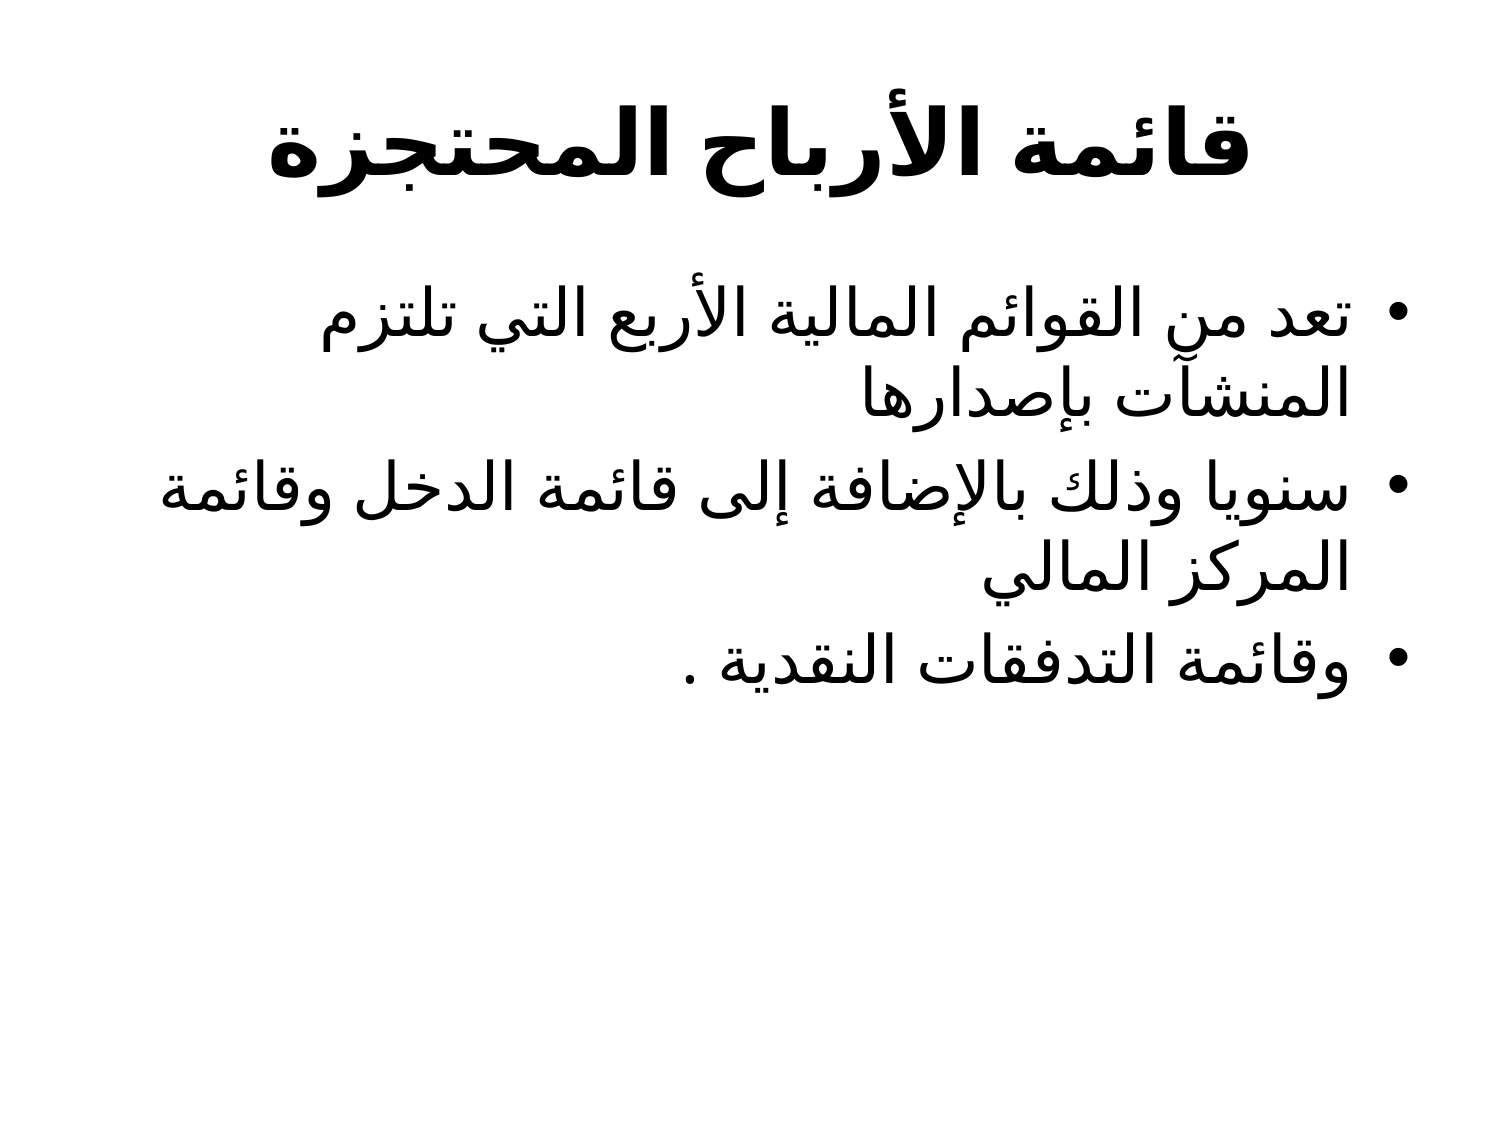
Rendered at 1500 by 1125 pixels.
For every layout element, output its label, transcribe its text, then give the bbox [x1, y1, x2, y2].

title قائمة الأرباح المحتجزة [75, 45, 1425, 233]
list تعد من القوائم المالية الأربع التي تلتزم المنشآت بإصدارها سنويا وذلك بالإضافة إلى قائمة الدخل وقائمة المركز المالي وقائمة التدفقات النقدية . [75, 262, 1425, 1005]
